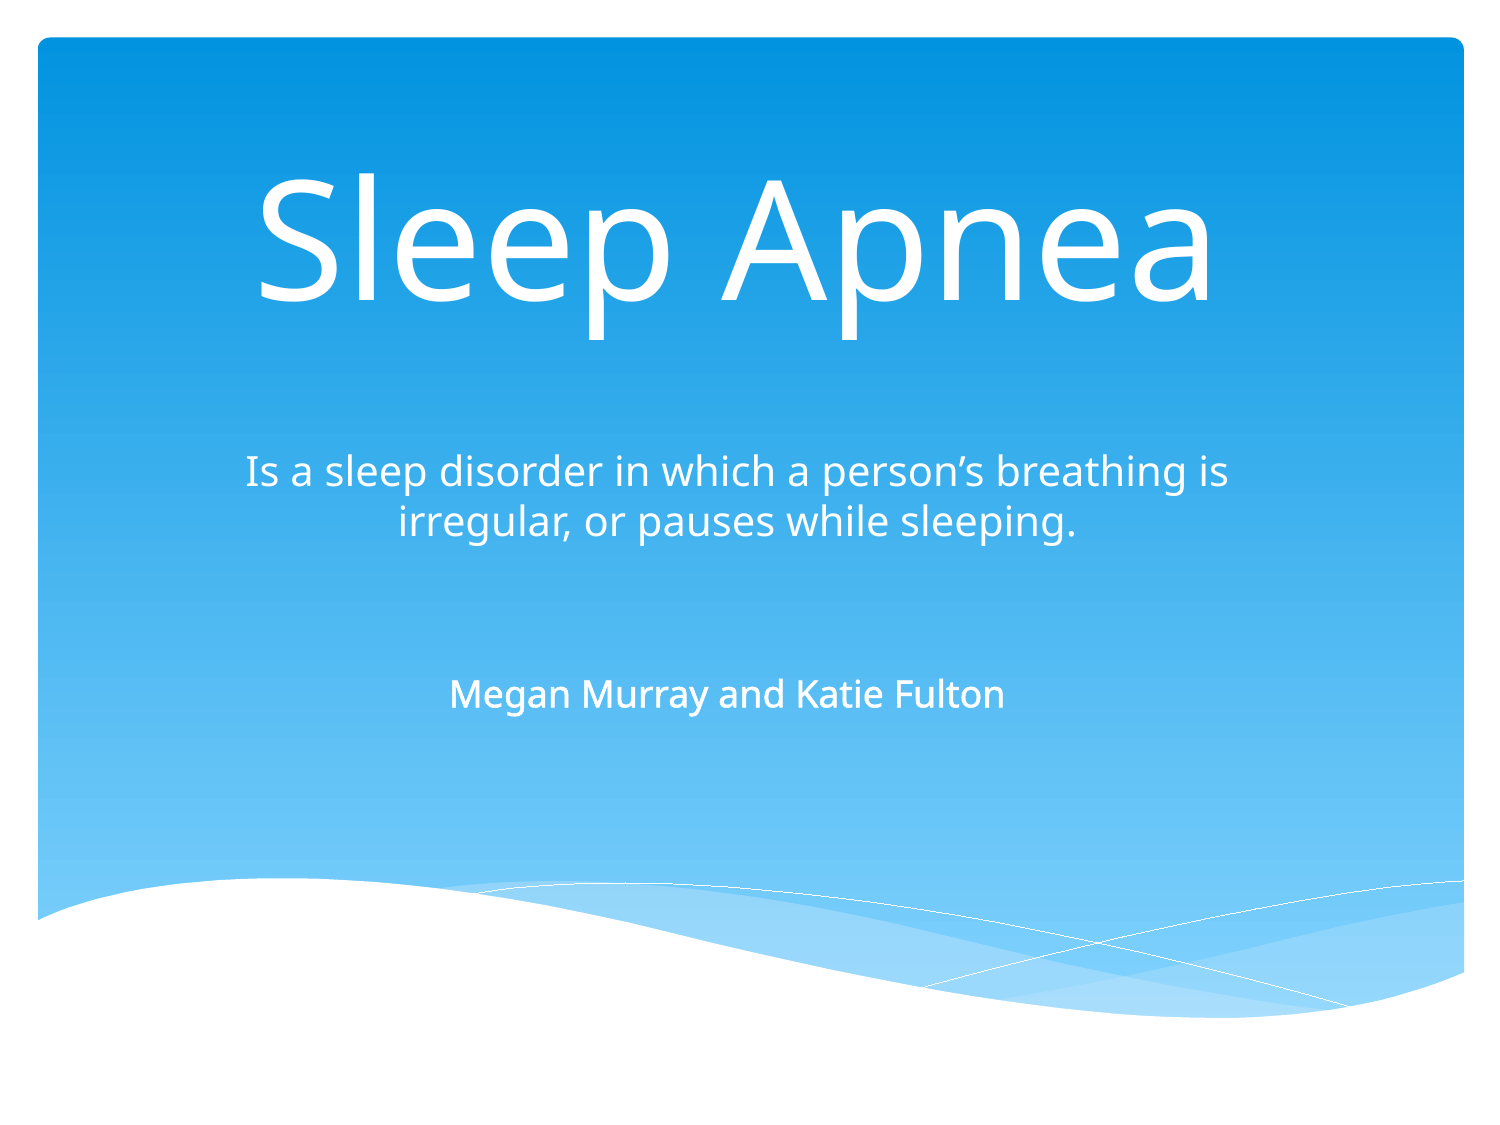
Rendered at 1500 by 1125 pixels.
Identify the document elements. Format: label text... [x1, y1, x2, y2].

subtitle Is a sleep disorder in which a person’s breathing is irregular, or pauses while sleeping. [212, 437, 1263, 725]
text_box Megan Murray and Katie Fulton [434, 662, 1113, 723]
title Sleep Apnea [99, 99, 1375, 342]
